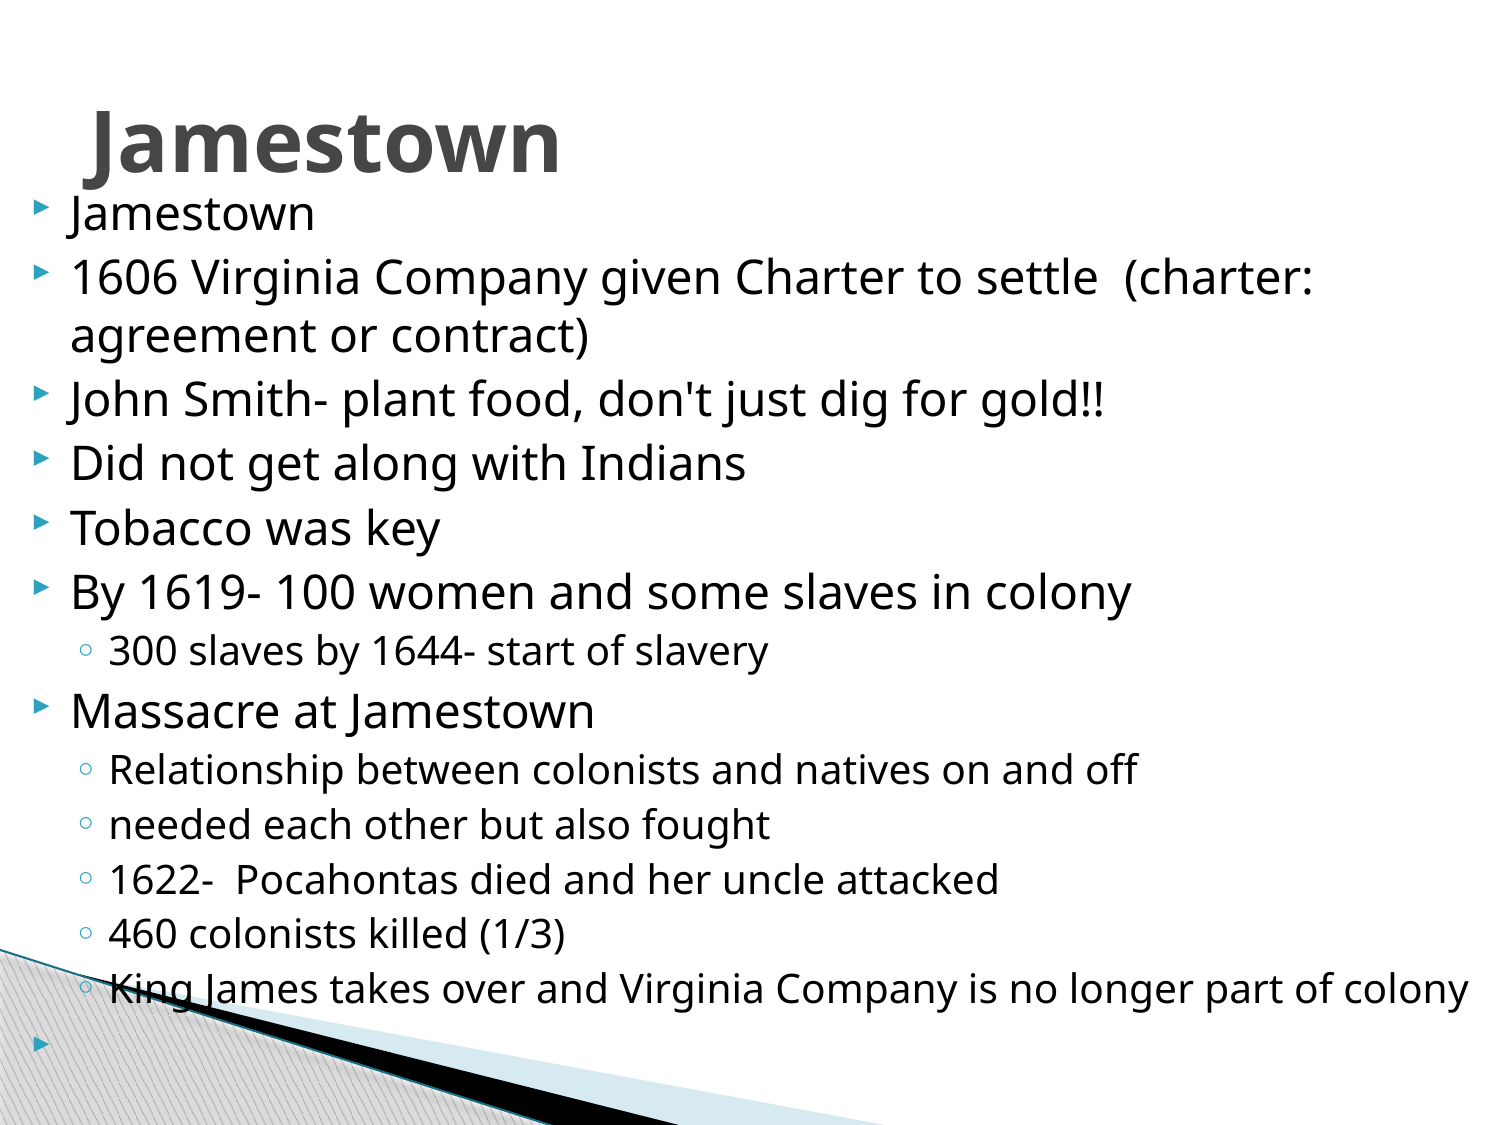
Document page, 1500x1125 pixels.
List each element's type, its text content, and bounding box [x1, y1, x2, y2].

list Jamestown 1606 Virginia Company given Charter to settle (charter: agreement or contract) John Smith- plant food, don't just dig for gold!! Did not get along with Indians Tobacco was key By 1619- 100 women and some slaves in colony 300 slaves by 1644- start of slavery Massacre at Jamestown Relationship between colonists and natives on and off needed each other but also fought 1622- Pocahontas died and her uncle attacked 460 colonists killed (1/3) King James takes over and Virginia Company is no longer part of colony [0, 174, 1500, 1125]
title Jamestown [75, 45, 1425, 233]
